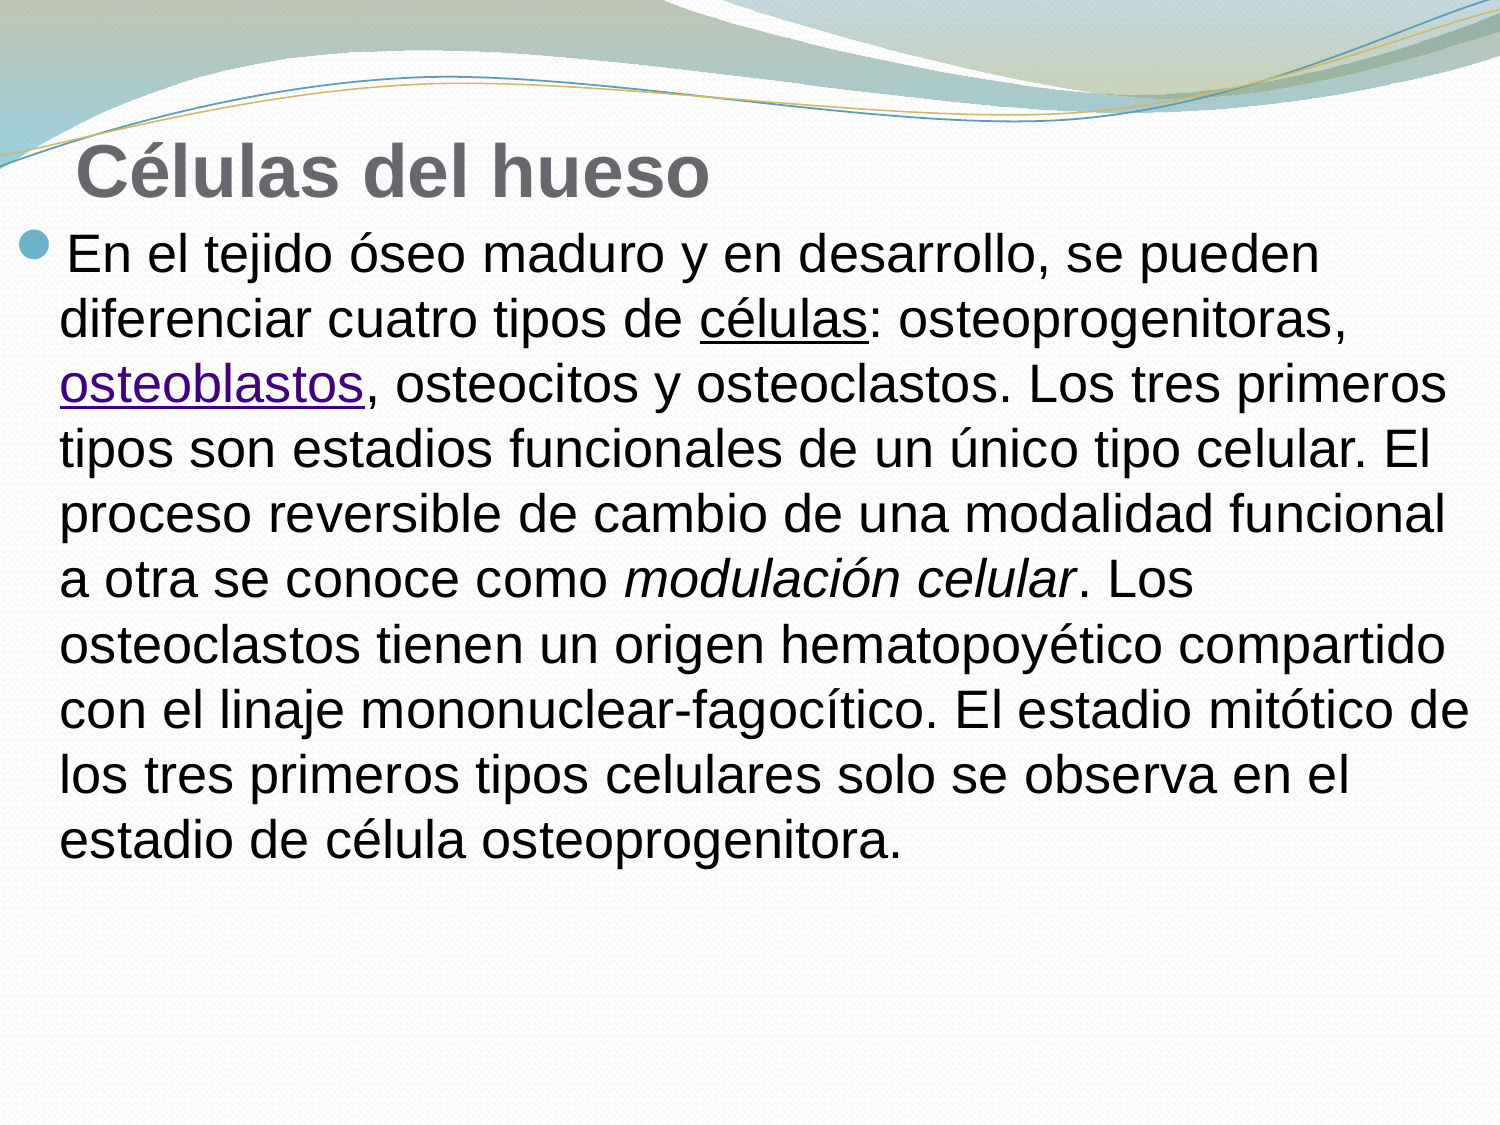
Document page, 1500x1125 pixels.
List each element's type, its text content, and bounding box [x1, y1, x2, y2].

title Células del hueso [75, 115, 1425, 210]
list En el tejido óseo maduro y en desarrollo, se pueden diferenciar cuatro tipos de células: osteoprogenitoras, osteoblastos, osteocitos y osteoclastos. Los tres primeros tipos son estadios funcionales de un único tipo celular. El proceso reversible de cambio de una modalidad funcional a otra se conoce como modulación celular. Los osteoclastos tienen un origen hematopoyético compartido con el linaje mononuclear-fagocítico. El estadio mitótico de los tres primeros tipos celulares solo se observa en el estadio de célula osteoprogenitora. [0, 210, 1500, 1125]
